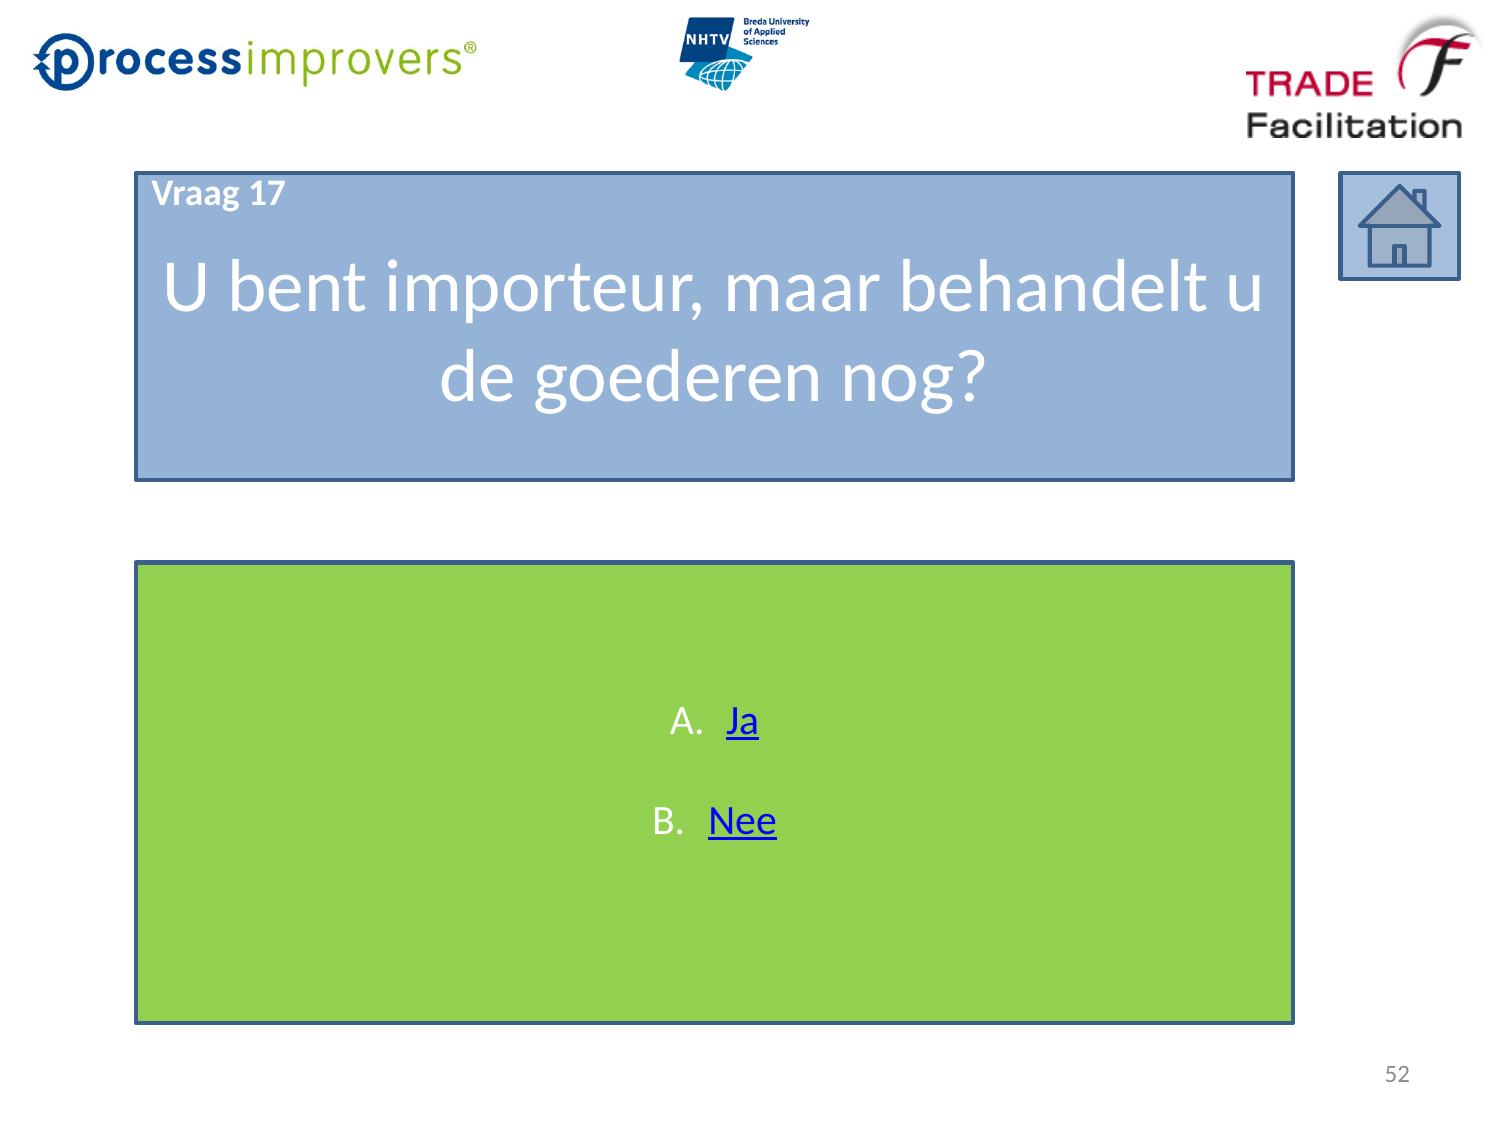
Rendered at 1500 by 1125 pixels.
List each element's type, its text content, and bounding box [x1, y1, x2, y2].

picture [29, 30, 479, 93]
text_box Ja Nee [134, 560, 1295, 1025]
picture [667, 4, 816, 103]
slide_number 52 [1074, 1042, 1425, 1103]
text_box [1338, 171, 1461, 281]
text_box U bent importeur, maar behandelt u de goederen nog? [134, 171, 1295, 482]
picture [1246, 10, 1487, 138]
text_box Vraag 17 [136, 160, 302, 221]
